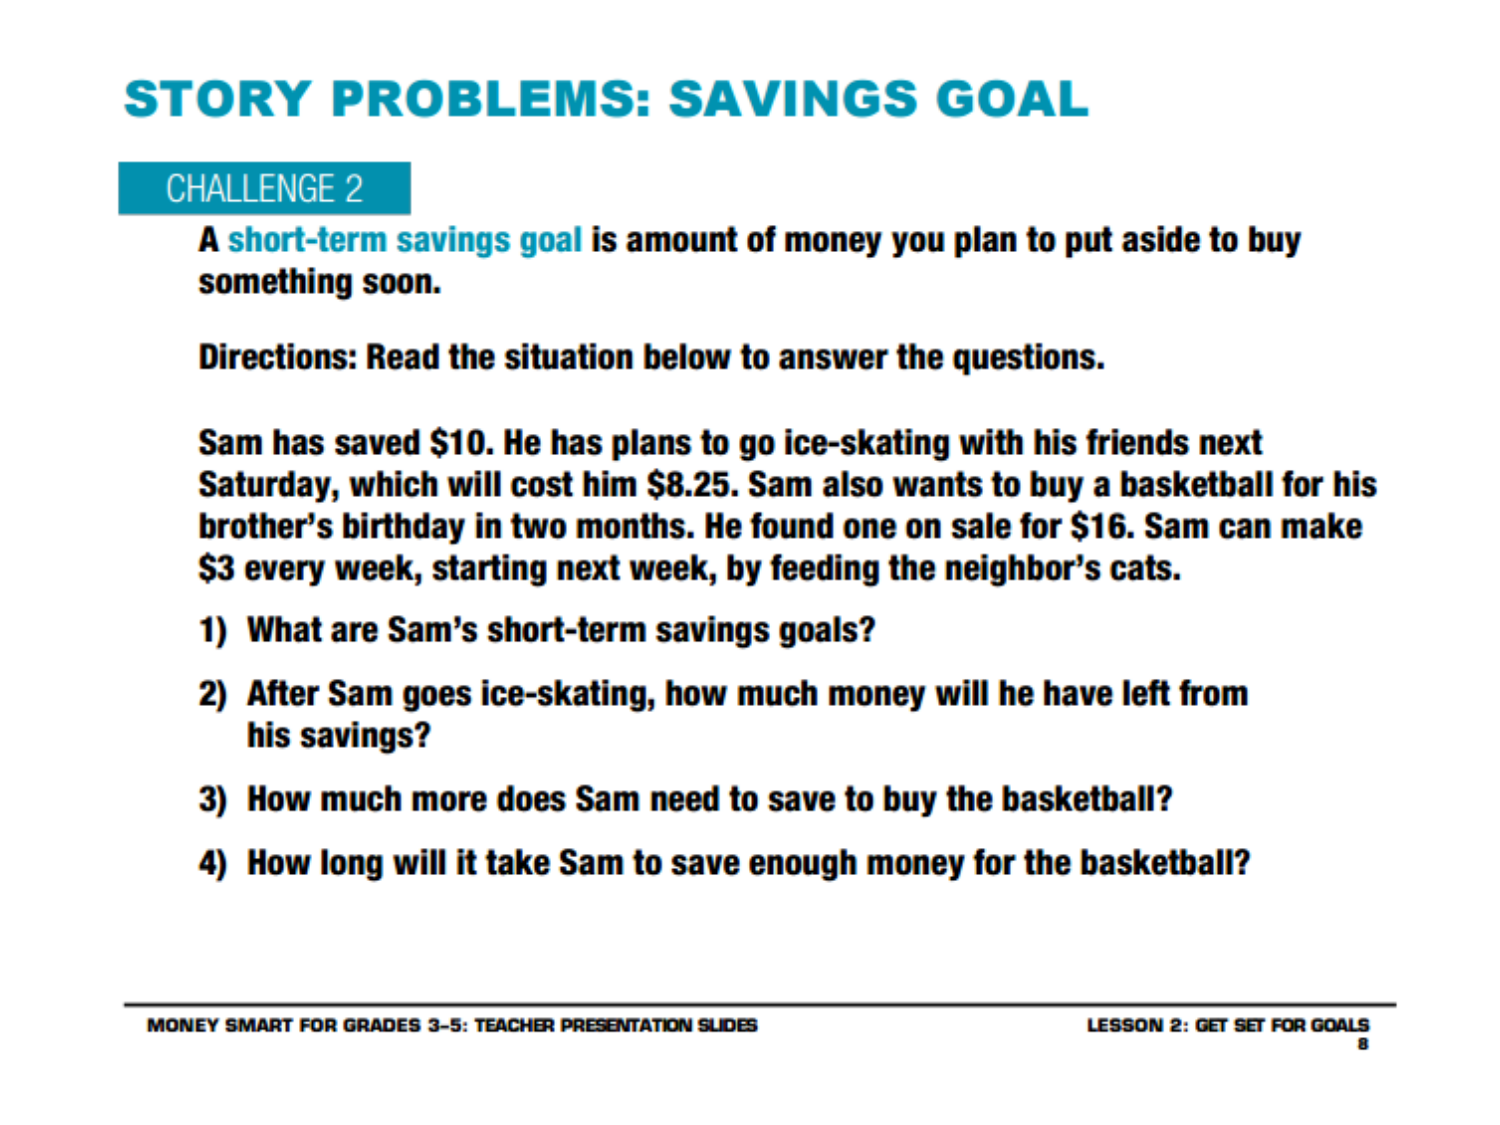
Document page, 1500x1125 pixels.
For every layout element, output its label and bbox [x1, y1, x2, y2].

picture [81, 37, 1419, 1088]
